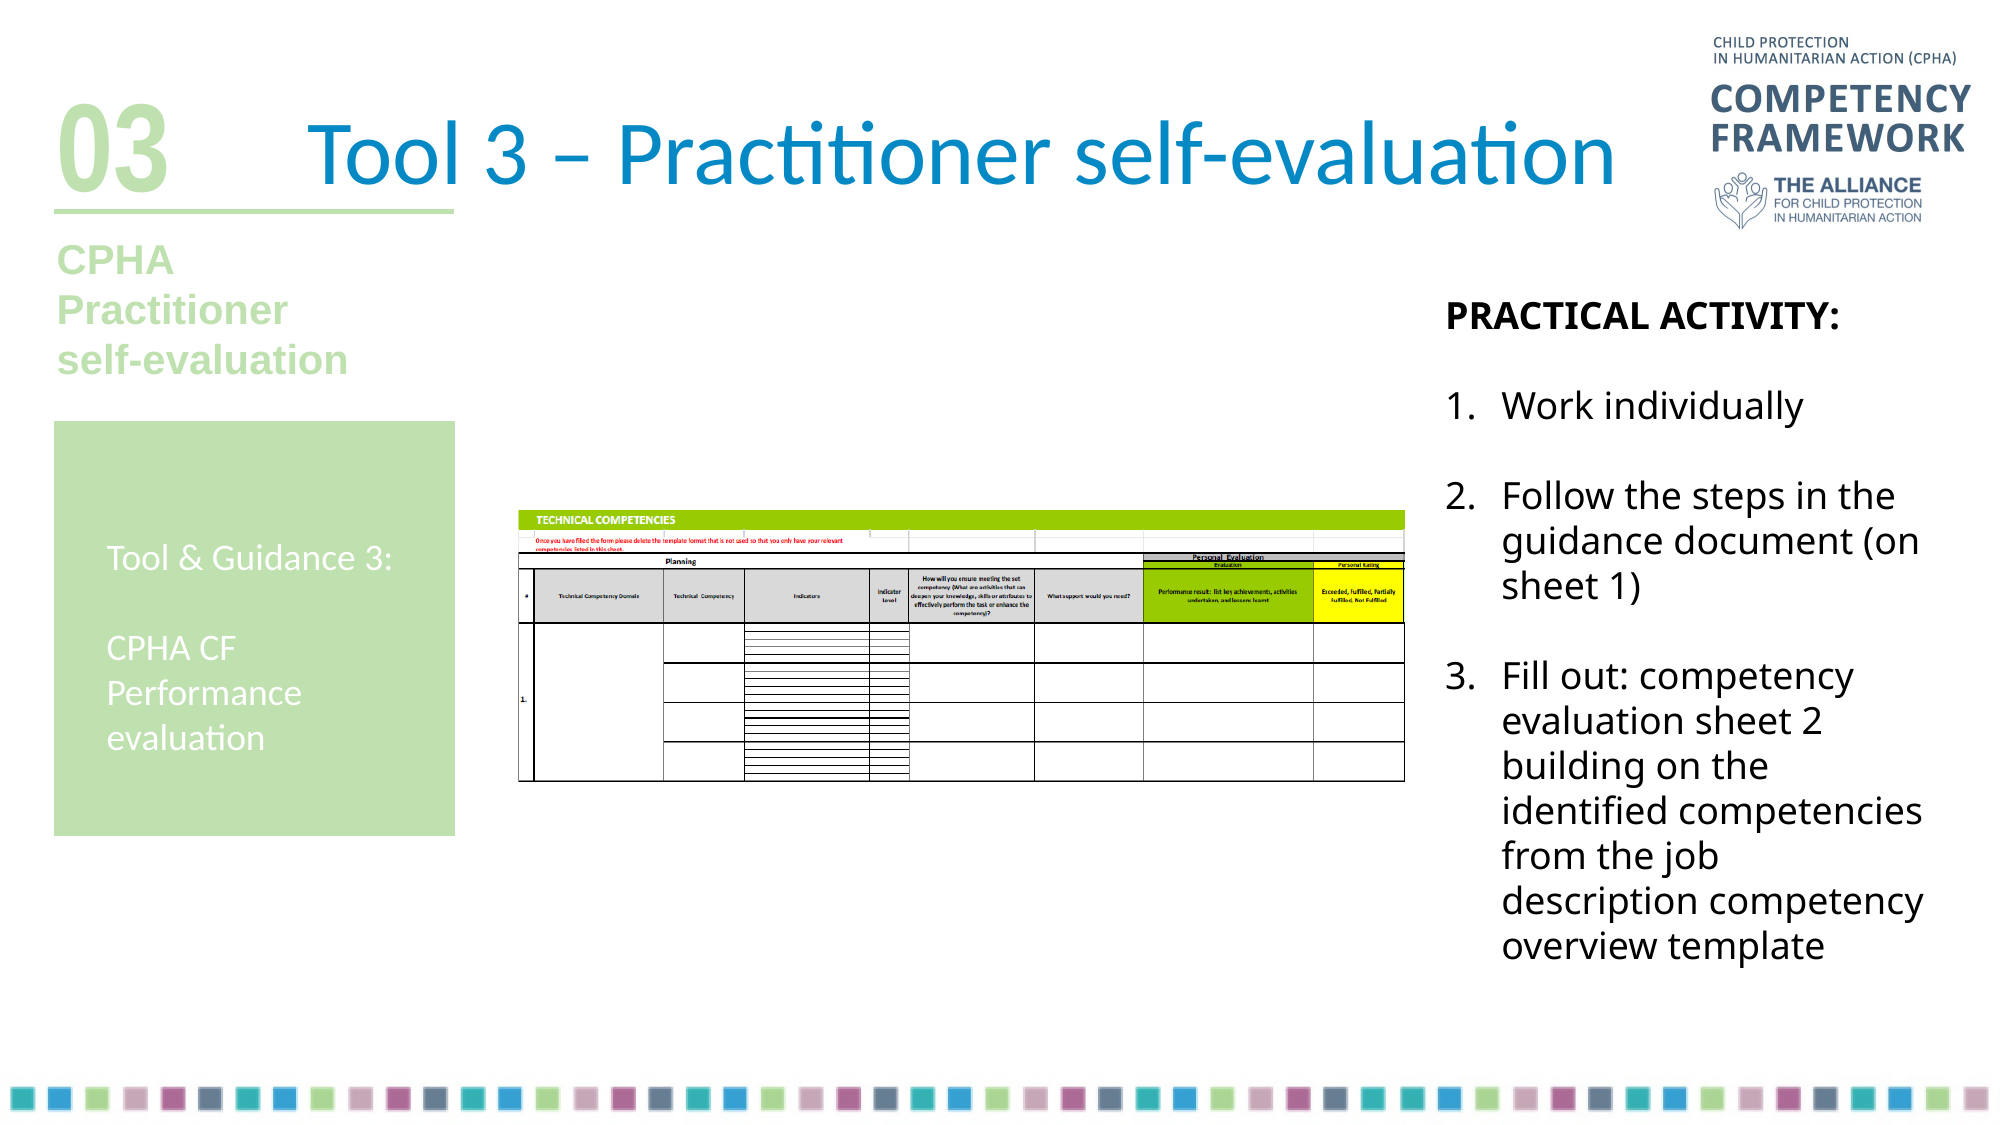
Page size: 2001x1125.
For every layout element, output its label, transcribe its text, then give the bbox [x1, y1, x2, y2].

text_box 03 [41, 59, 326, 224]
picture [500, 480, 1428, 807]
picture [1709, 30, 1974, 236]
text_box CPHA Practitioner self-evaluation [41, 224, 401, 390]
text_box PRACTICAL ACTIVITY: Work individually Follow the steps in the guidance document (on sheet 1) Fill out: competency evaluation sheet 2 building on the identified competencies from the job description competency overview template [1430, 284, 1941, 975]
text_box Tool & Guidance 3: CPHA CF Performance evaluation [91, 524, 419, 765]
title Tool 3 – Practitioner self-evaluation [326, 67, 1704, 212]
text_box [54, 421, 455, 835]
picture [0, 1074, 2000, 1125]
